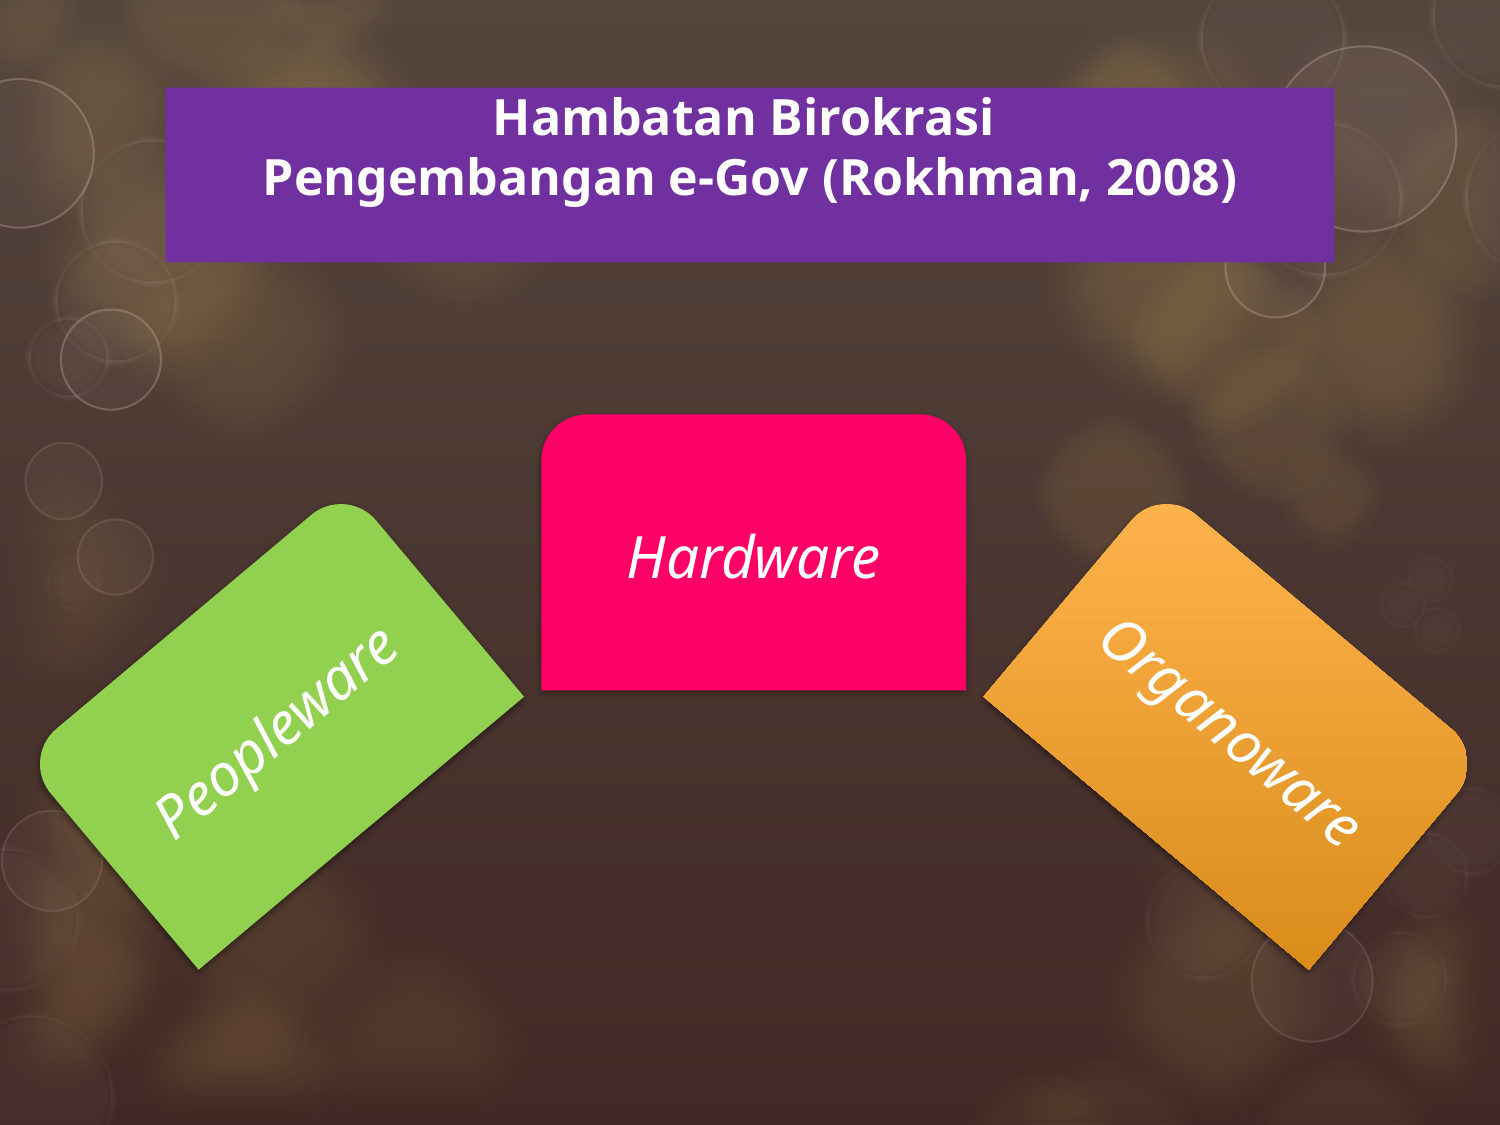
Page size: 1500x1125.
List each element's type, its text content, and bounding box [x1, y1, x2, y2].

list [59, 276, 1448, 1003]
title Hambatan Birokrasi Pengembangan e-Gov (Rokhman, 2008) [165, 87, 1335, 263]
